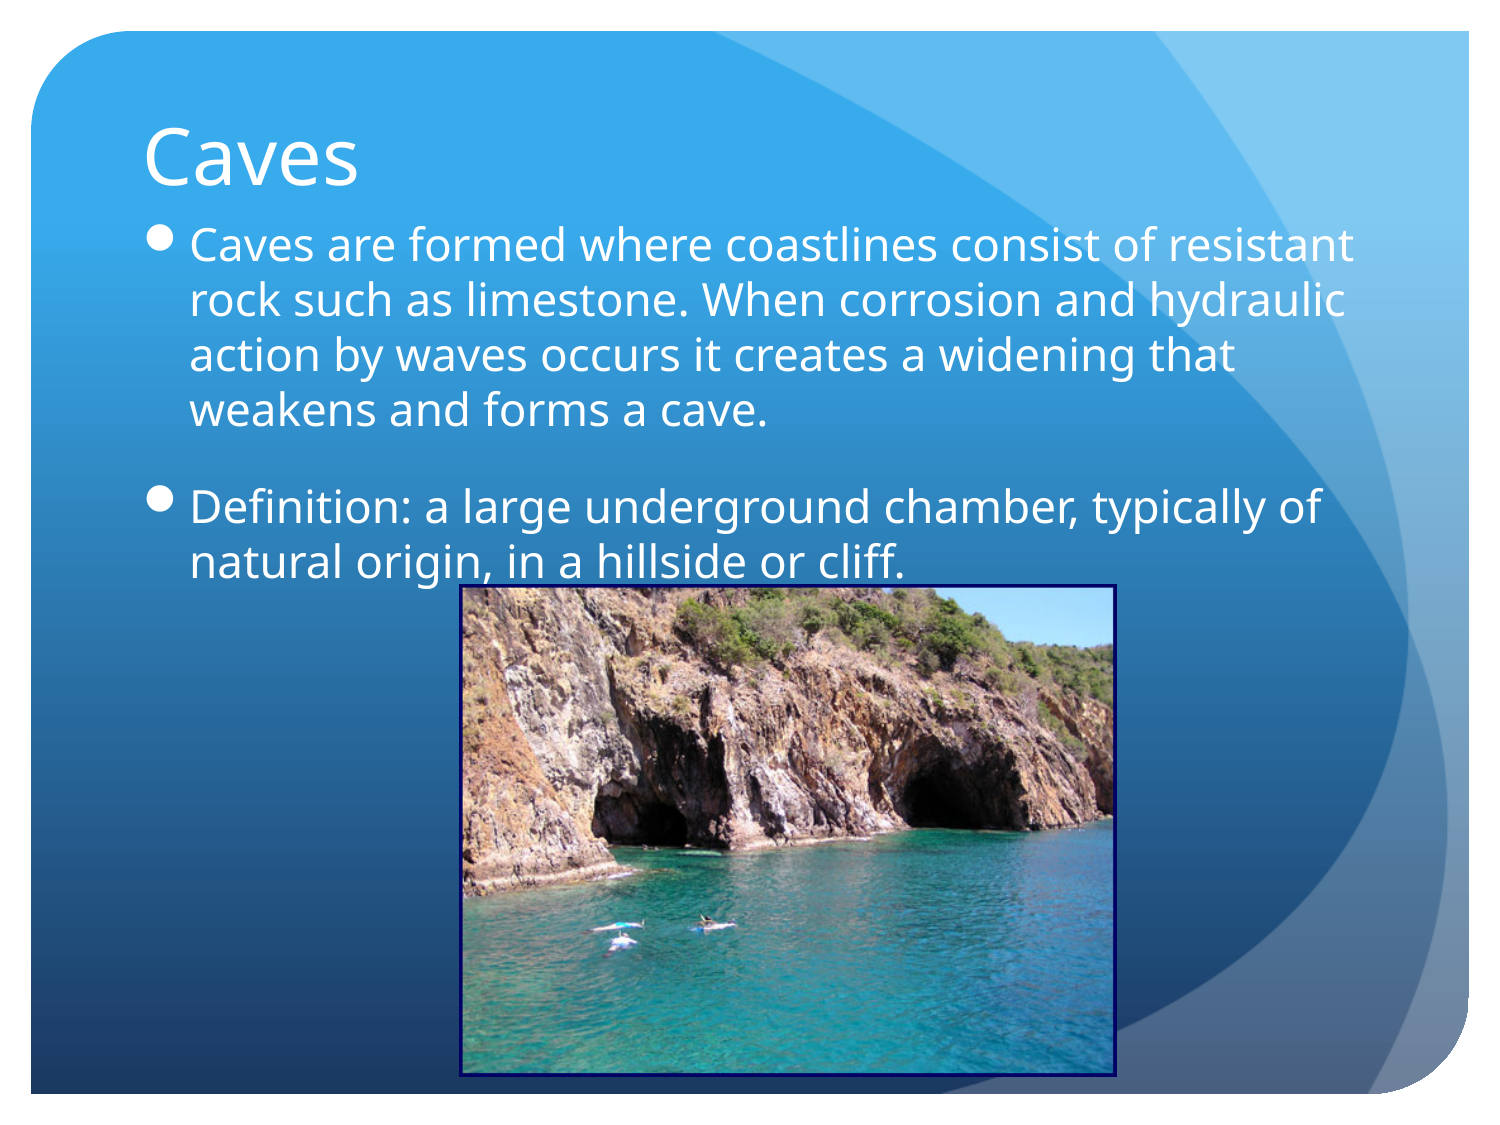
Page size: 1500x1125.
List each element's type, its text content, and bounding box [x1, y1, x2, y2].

picture [24, 30, 1473, 1094]
list Caves are formed where coastlines consist of resistant rock such as limestone. When corrosion and hydraulic action by waves occurs it creates a widening that weakens and forms a cave. Definition: a large underground chamber, typically of natural origin, in a hillside or cliff. [127, 208, 1372, 899]
title Caves [127, 37, 1372, 208]
